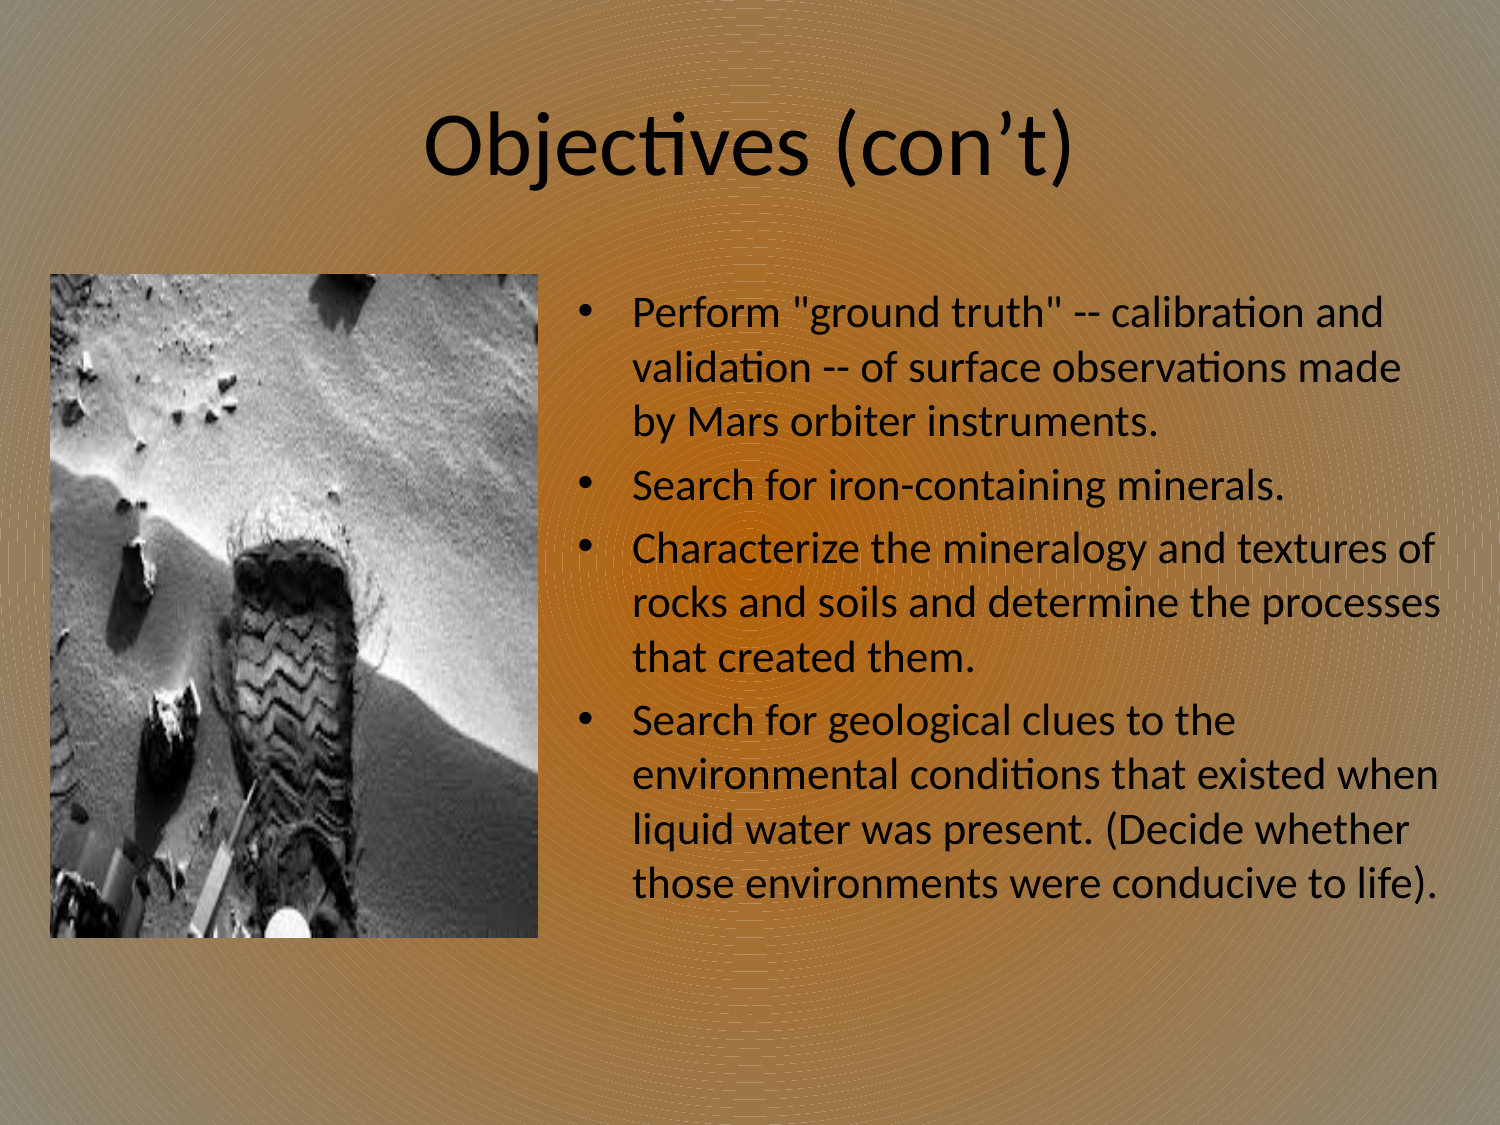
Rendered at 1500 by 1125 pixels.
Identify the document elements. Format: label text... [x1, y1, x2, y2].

picture [49, 274, 538, 938]
list Perform "ground truth" -- calibration and validation -- of surface observations made by Mars orbiter instruments. Search for iron-containing minerals. Characterize the mineralogy and textures of rocks and soils and determine the processes that created them. Search for geological clues to the environmental conditions that existed when liquid water was present. (Decide whether those environments were conducive to life). [562, 275, 1463, 1018]
title Objectives (con’t) [75, 45, 1425, 233]
